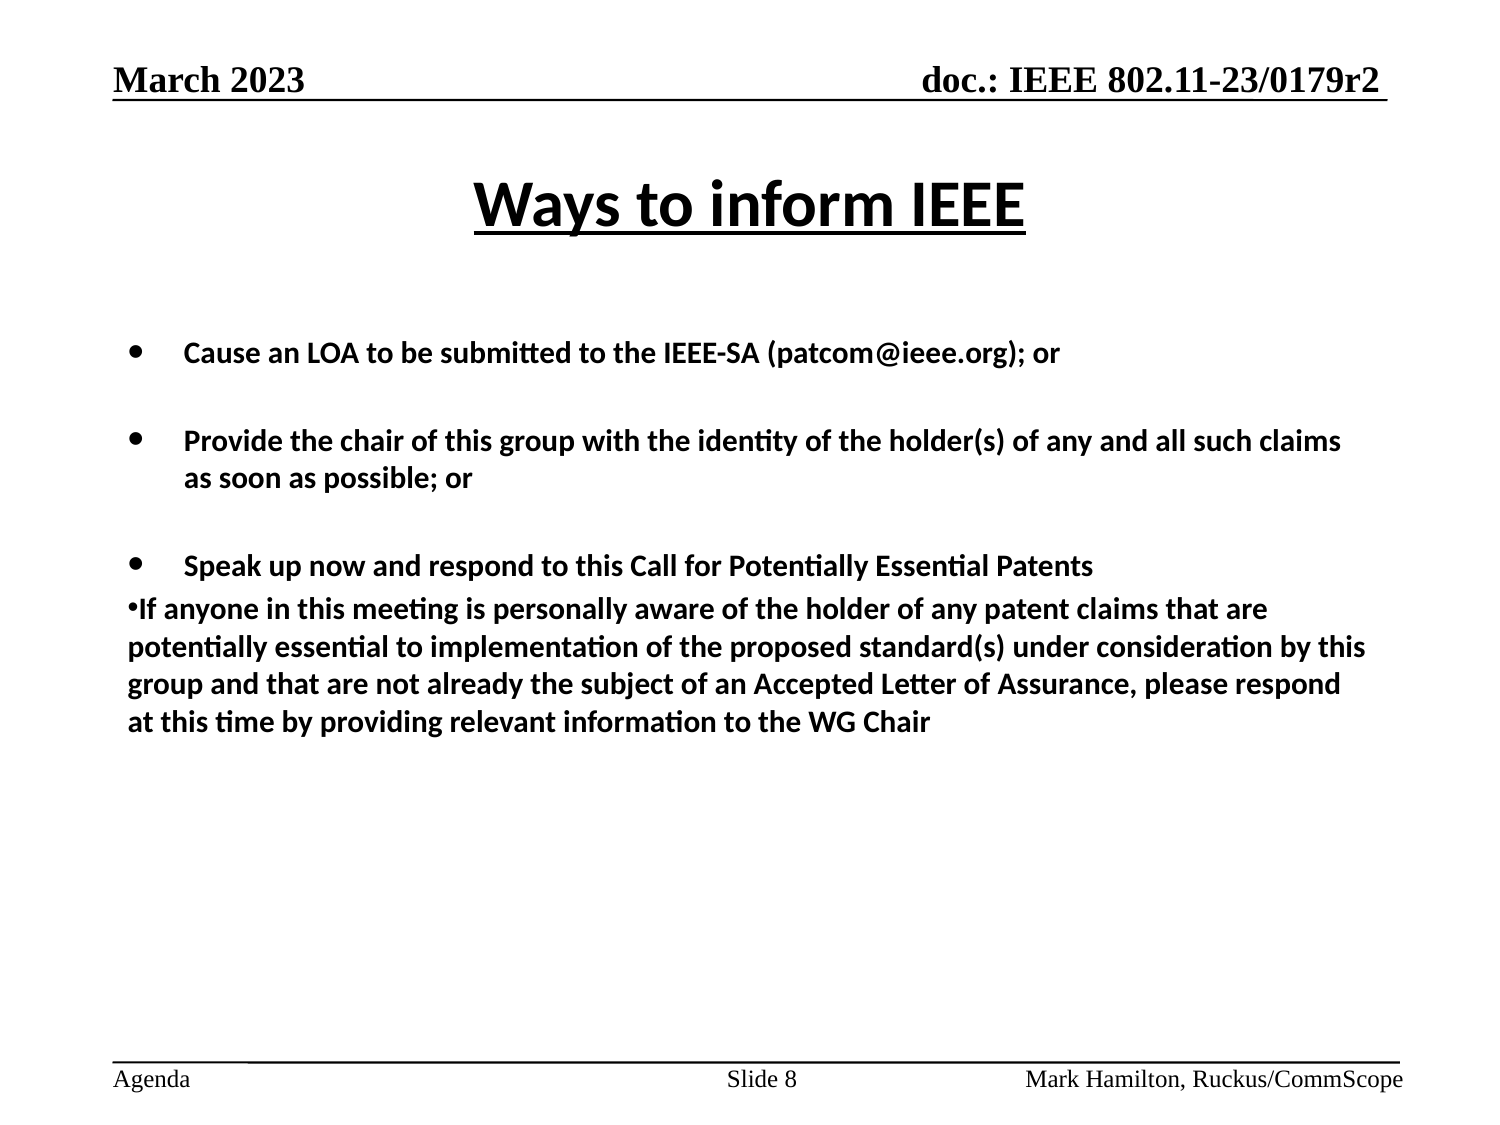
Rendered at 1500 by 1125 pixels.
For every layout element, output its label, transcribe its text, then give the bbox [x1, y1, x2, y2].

title Ways to inform IEEE [112, 112, 1388, 288]
list Cause an LOA to be submitted to the IEEE-SA (patcom@ieee.org); or Provide the chair of this group with the identity of the holder(s) of any and all such claims as soon as possible; or Speak up now and respond to this Call for Potentially Essential Patents If anyone in this meeting is personally aware of the holder of any patent claims that are potentially essential to implementation of the proposed standard(s) under consideration by this group and that are not already the subject of an Accepted Letter of Assurance, please respond at this time by providing relevant information to the WG Chair [112, 324, 1388, 1000]
